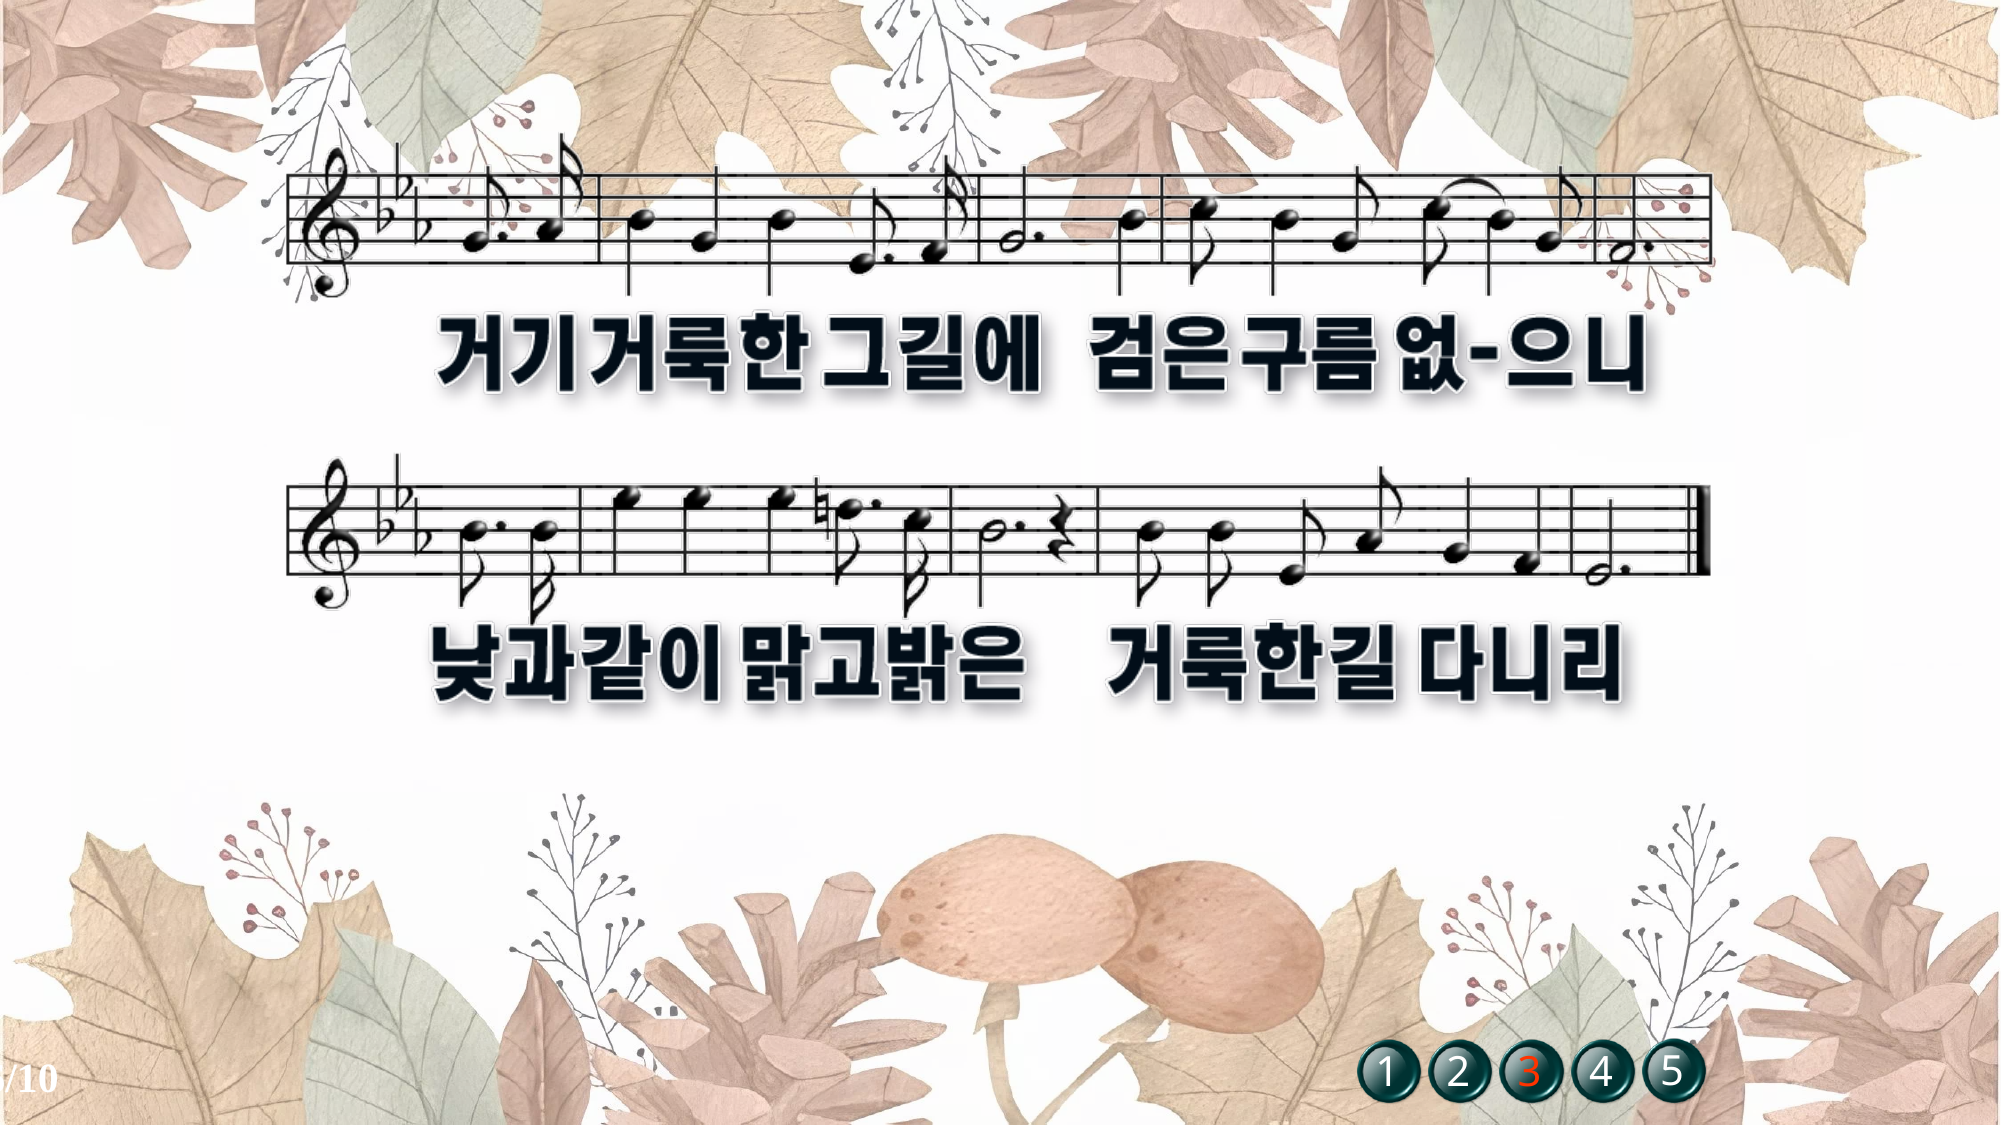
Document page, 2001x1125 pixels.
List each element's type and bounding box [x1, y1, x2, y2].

text_box [1425, 1035, 1496, 1106]
text_box [1639, 1034, 1709, 1106]
text_box [1496, 1035, 1567, 1106]
text_box [1568, 1035, 1638, 1106]
text_box [1354, 1035, 1424, 1106]
picture [0, 0, 2001, 1125]
